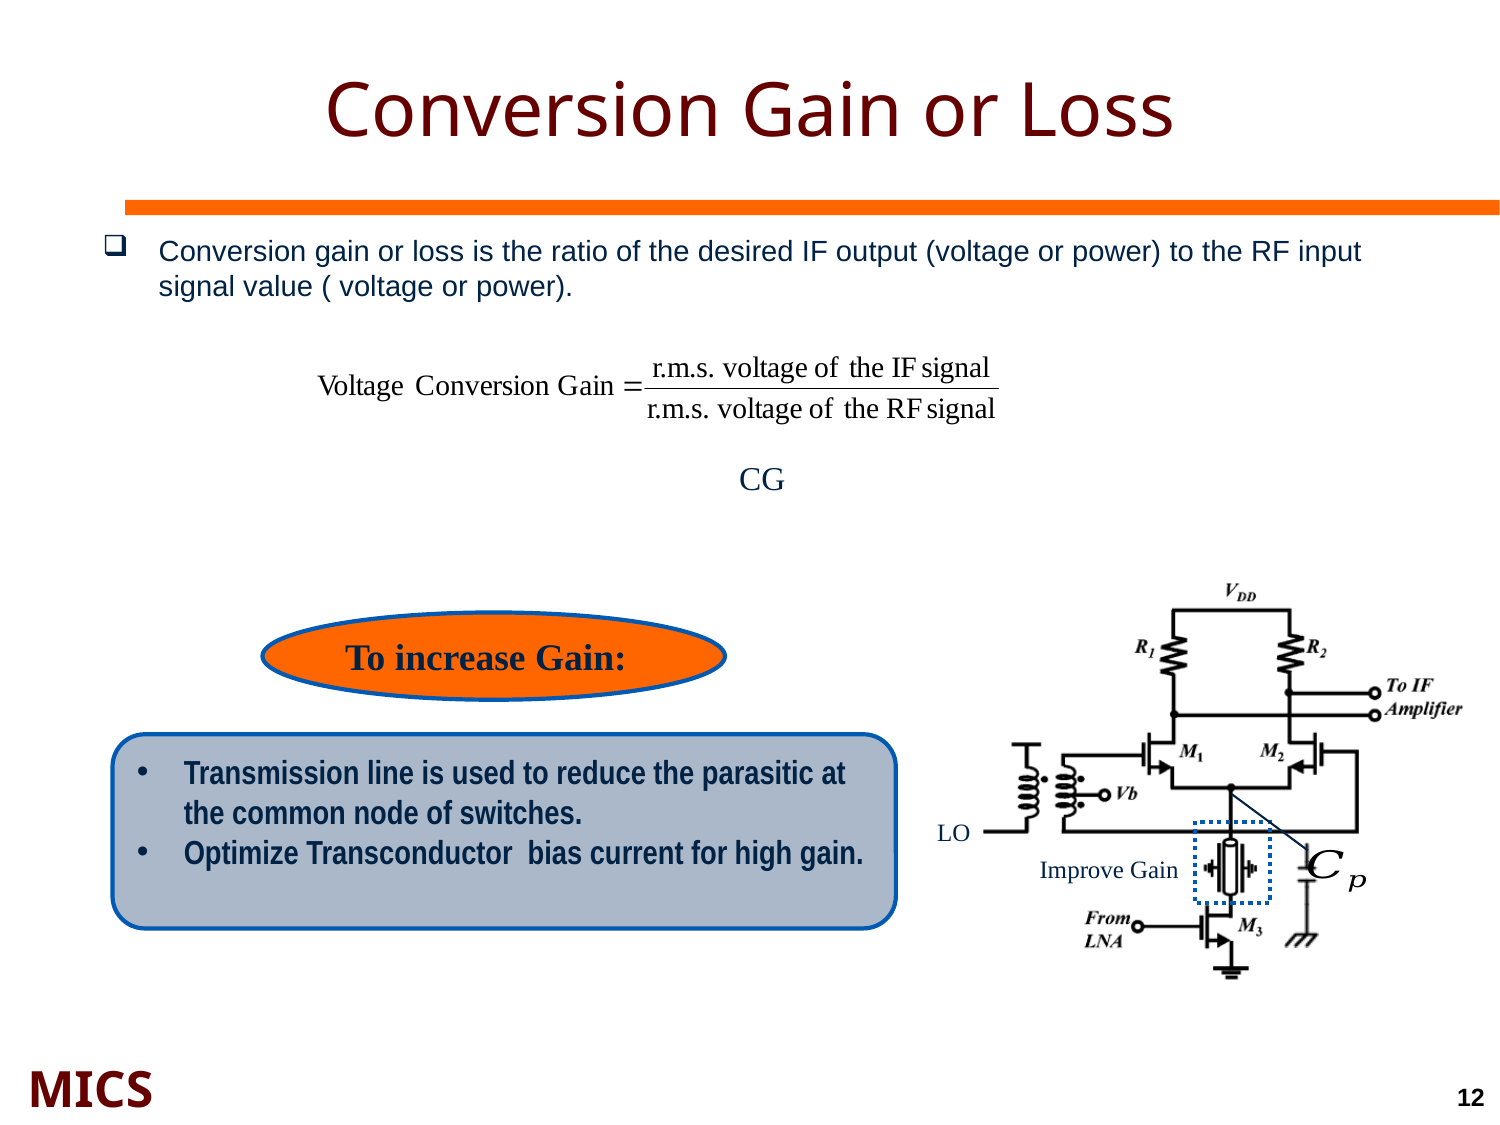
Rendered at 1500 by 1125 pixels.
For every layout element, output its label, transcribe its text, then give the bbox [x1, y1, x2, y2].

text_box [312, 348, 1005, 431]
slide_number 12 [1425, 1067, 1500, 1125]
title Conversion Gain or Loss [112, 12, 1388, 201]
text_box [1232, 794, 1308, 851]
text_box Conversion gain or loss is the ratio of the desired IF output (voltage or power) to the RF input signal value ( voltage or power). [87, 224, 1438, 349]
text_box To increase Gain: [262, 612, 725, 700]
picture [895, 574, 1467, 984]
text_box Transmission line is used to reduce the parasitic at the common node of switches. Optimize Transconductor bias current for high gain. [112, 734, 890, 929]
